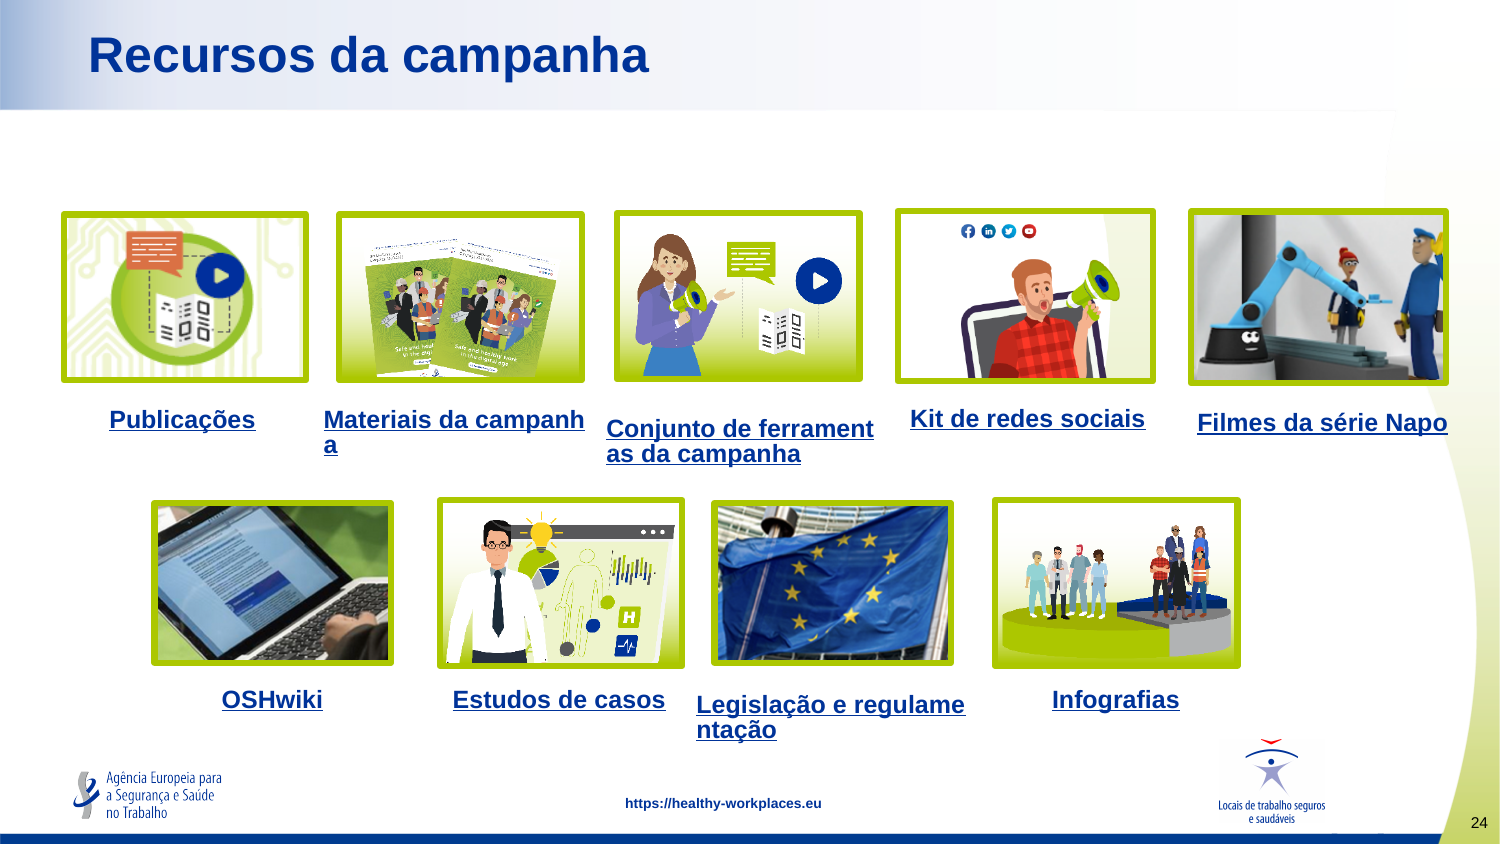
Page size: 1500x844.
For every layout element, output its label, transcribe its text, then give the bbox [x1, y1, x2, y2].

text_box Materiais da campanha [323, 403, 598, 434]
text_box Legislação e regulamentação [696, 688, 970, 719]
text_box Infografias [998, 683, 1235, 714]
picture [0, 0, 1500, 844]
text_box Conjunto de ferramentas da campanha [606, 412, 880, 443]
text_box Estudos de casos [422, 683, 697, 714]
text_box [152, 501, 393, 665]
text_box Publicações [45, 403, 320, 434]
text_box [712, 501, 953, 665]
title Recursos da campanha [88, 0, 1329, 105]
text_box OSHwiki [135, 683, 410, 714]
text_box Kit de redes sociais [891, 402, 1165, 433]
text_box Filmes da série Napo [1193, 406, 1452, 437]
